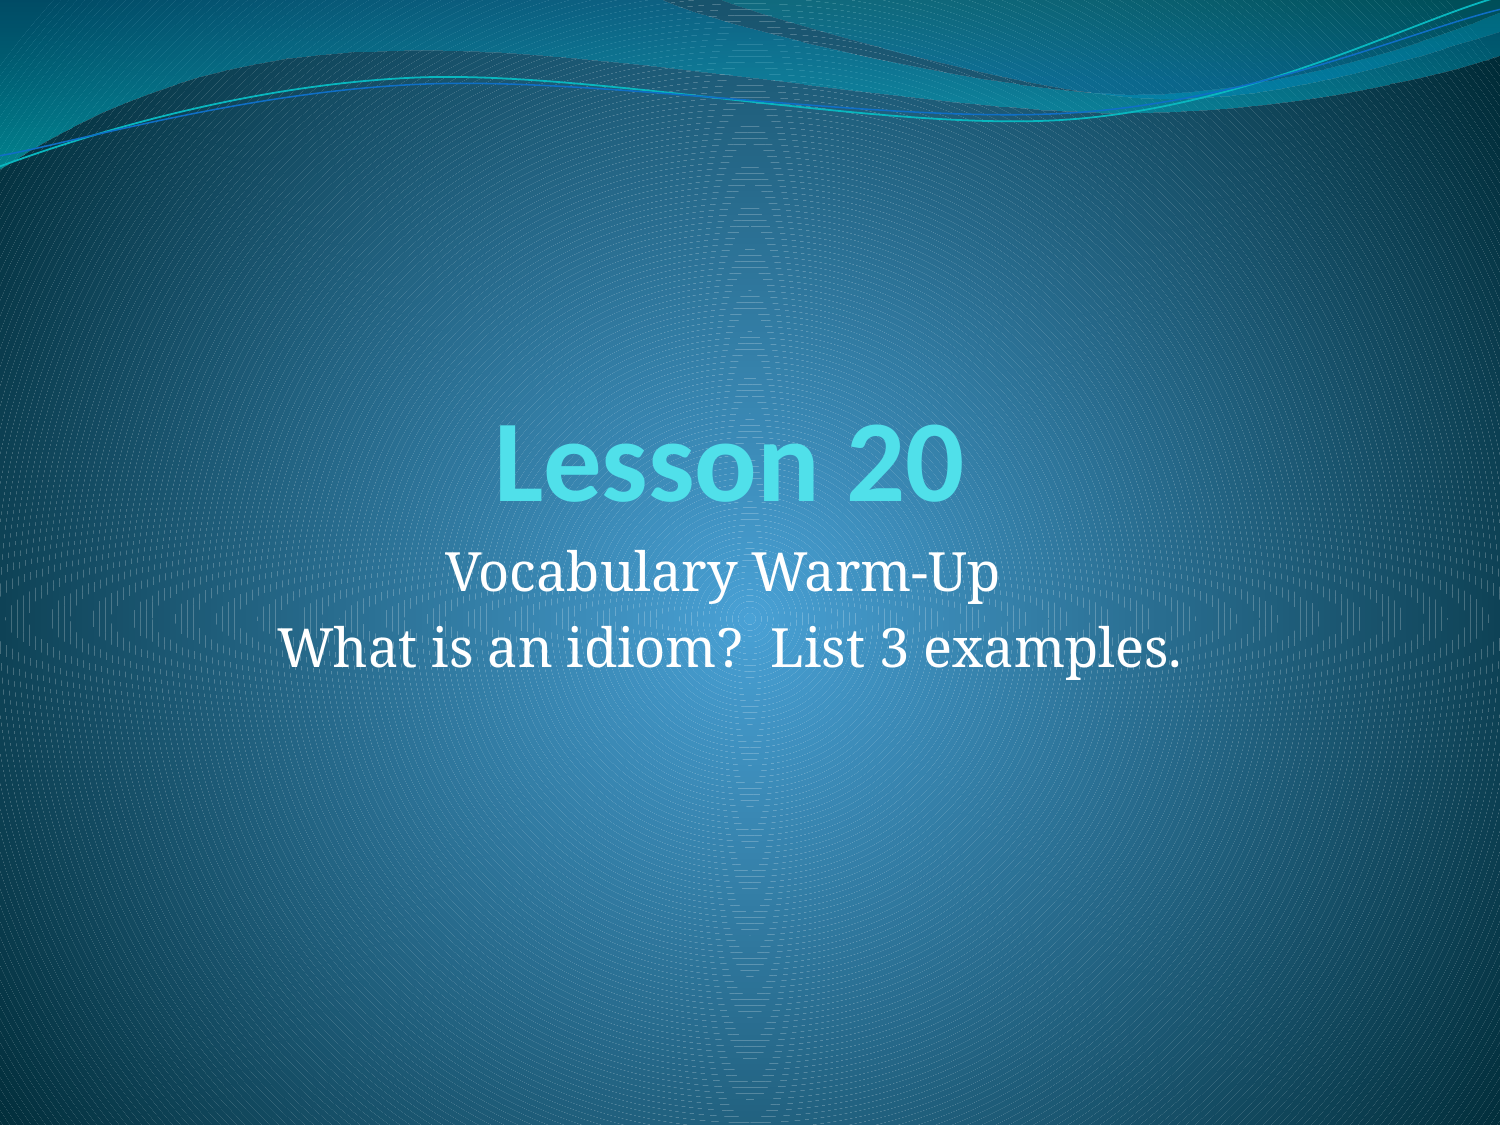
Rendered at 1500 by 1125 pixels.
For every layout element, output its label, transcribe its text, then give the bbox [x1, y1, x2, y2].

subtitle Vocabulary Warm-Up What is an idiom? List 3 examples. [87, 529, 1377, 818]
title Lesson 20 [87, 224, 1376, 526]
